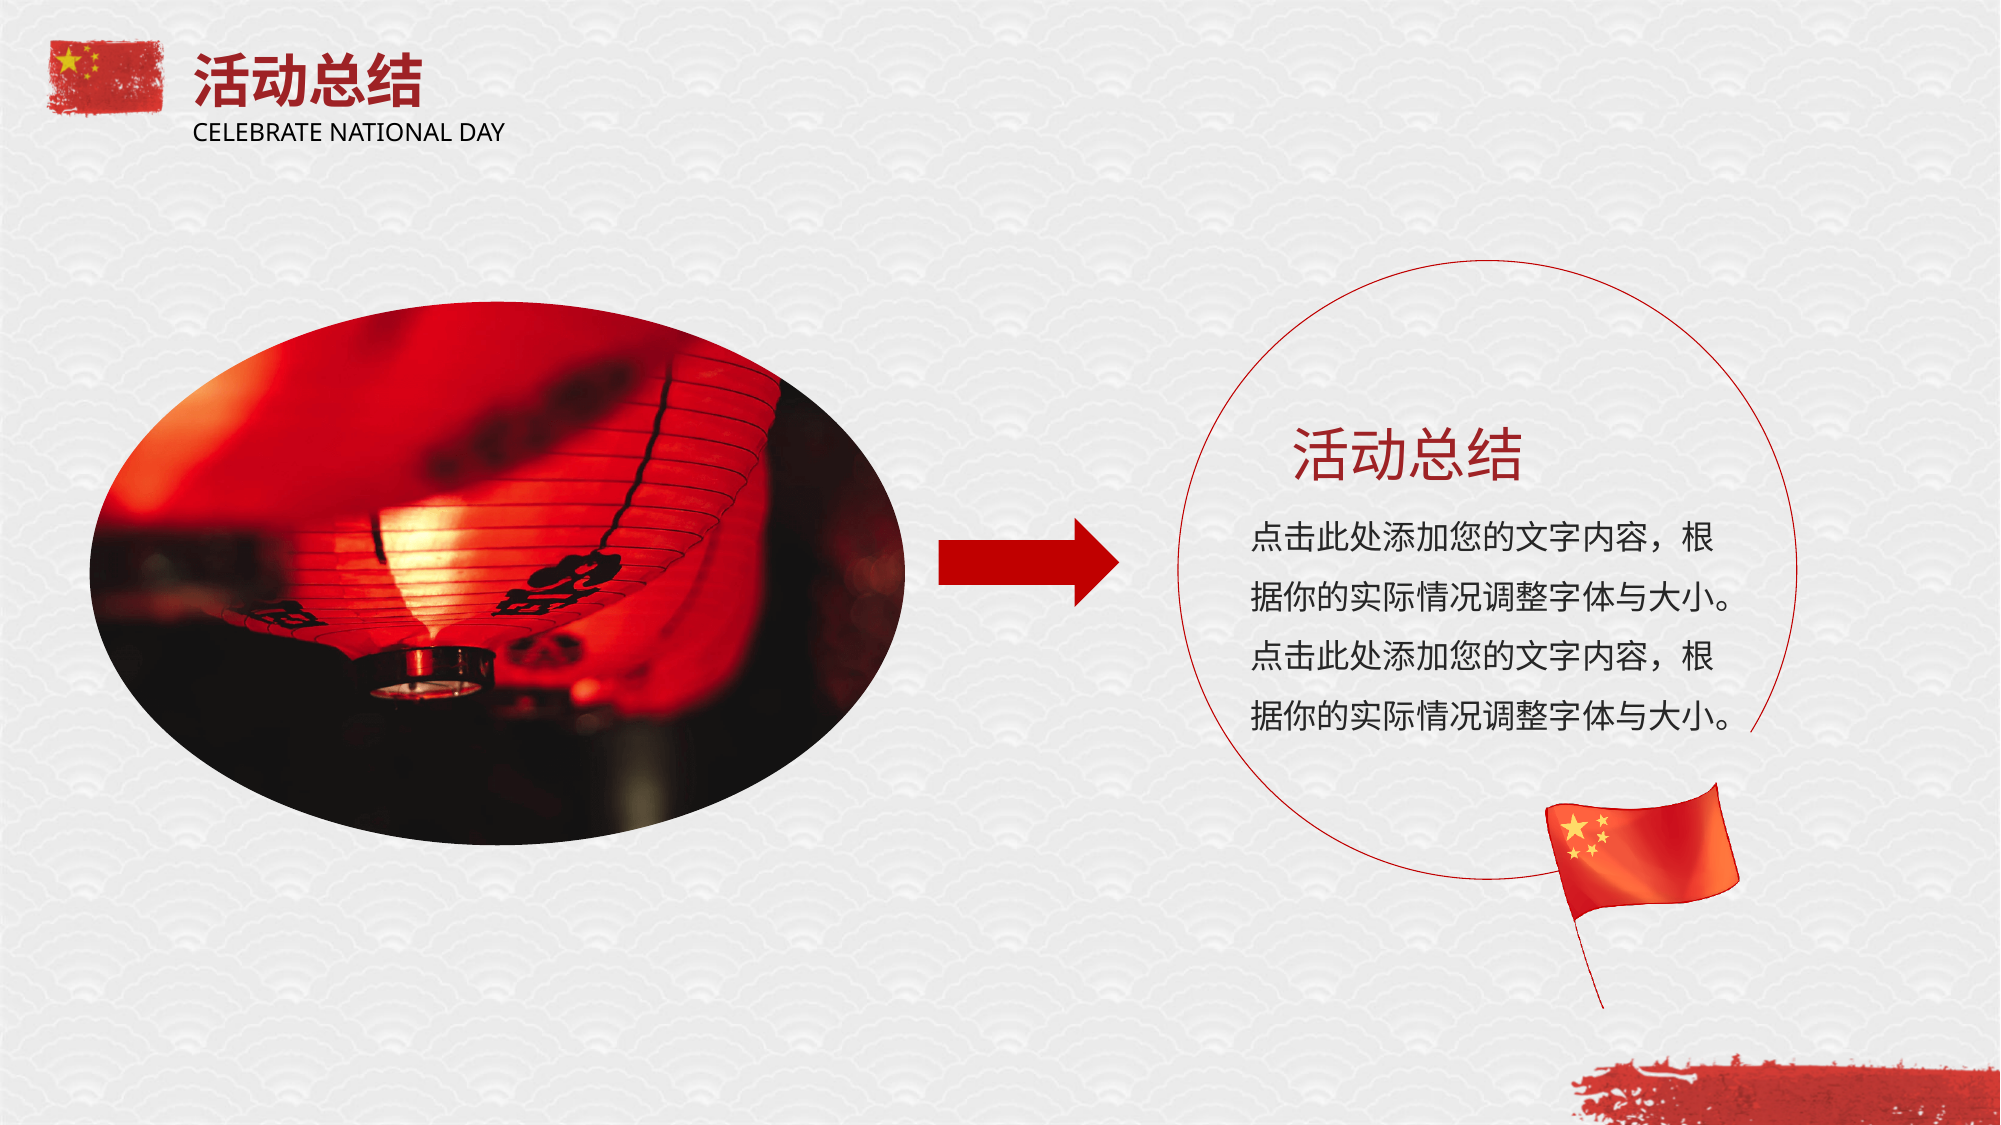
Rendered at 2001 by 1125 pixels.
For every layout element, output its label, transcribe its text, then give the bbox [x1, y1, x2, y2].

text_box 活动总结 [177, 1, 723, 122]
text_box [1177, 260, 1797, 1009]
picture [0, 0, 2001, 1125]
text_box CELEBRATE NATIONAL DAY [177, 122, 723, 154]
text_box [937, 515, 1121, 610]
